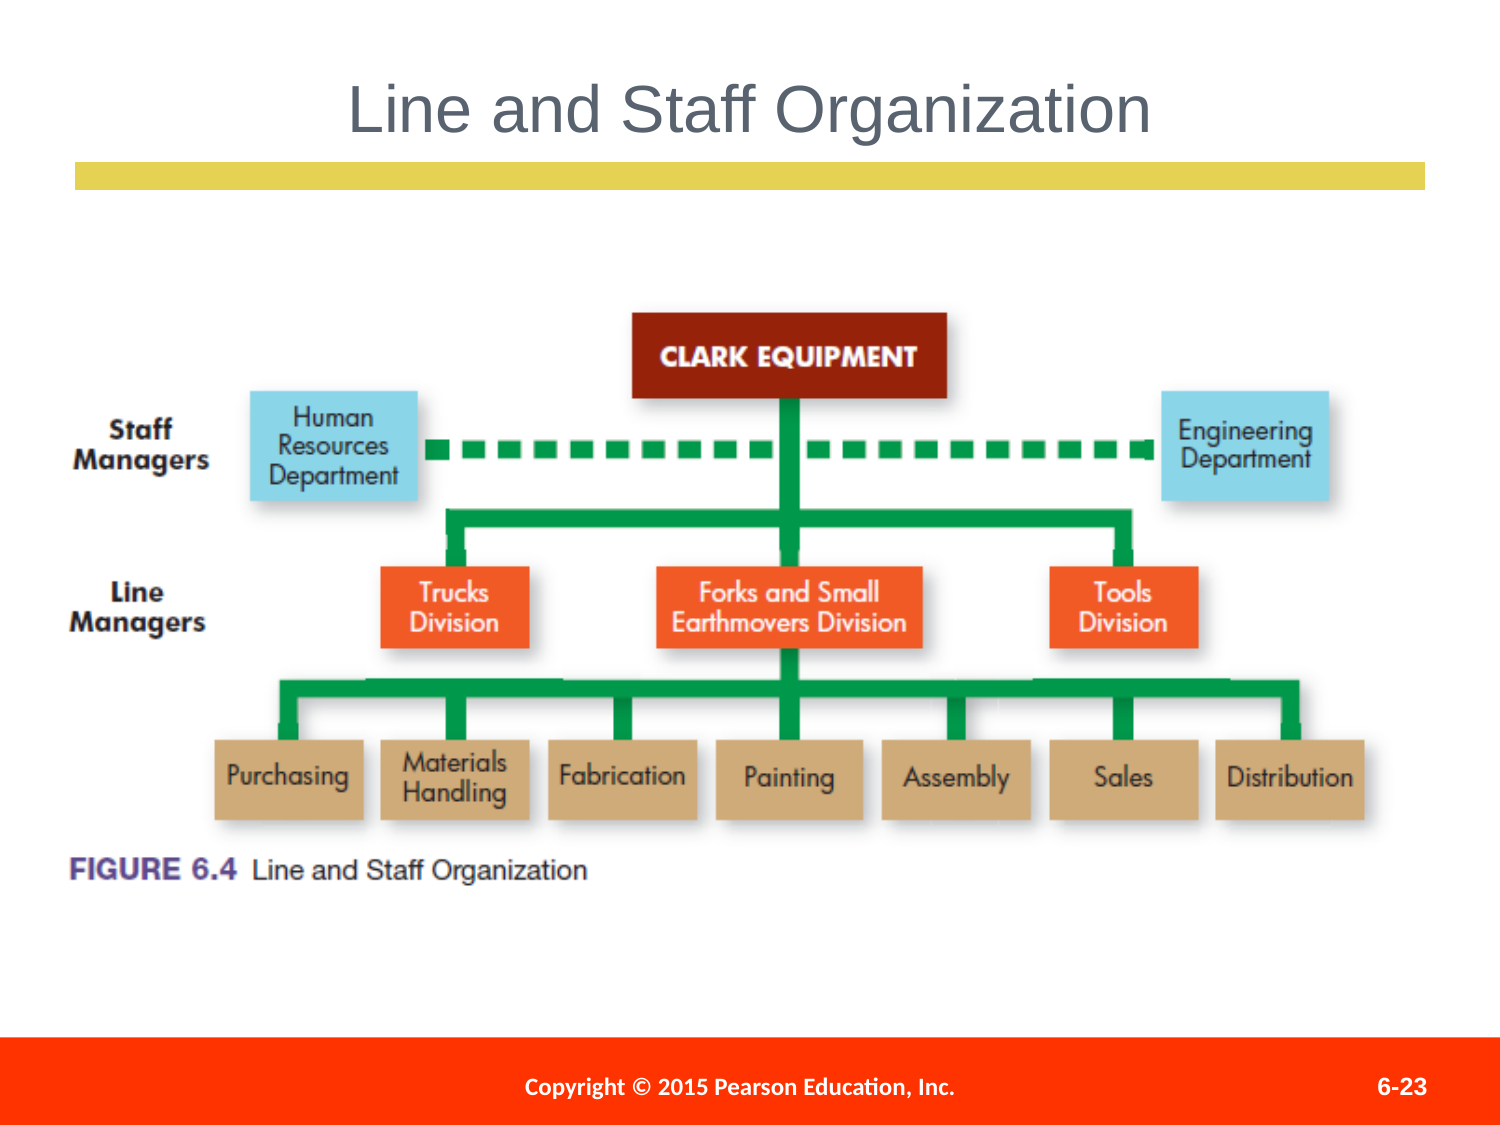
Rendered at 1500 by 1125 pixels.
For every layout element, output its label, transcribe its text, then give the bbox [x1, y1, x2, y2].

picture [38, 300, 1461, 926]
title Line and Staff Organization [74, 12, 1426, 201]
